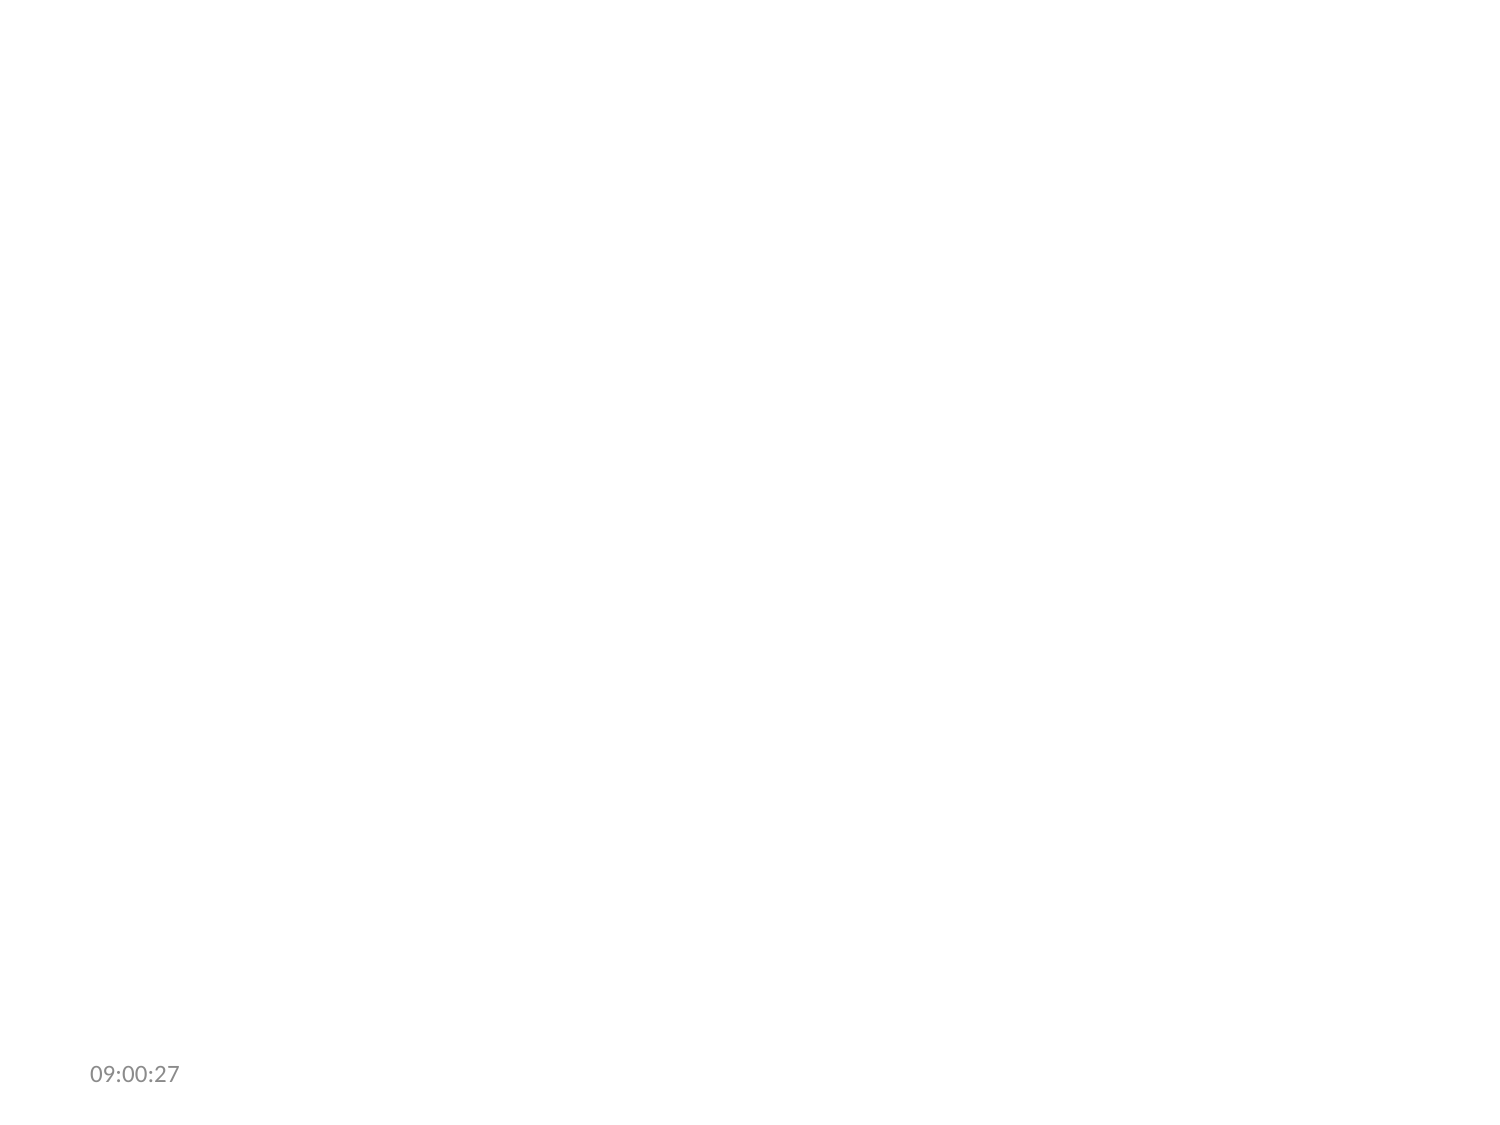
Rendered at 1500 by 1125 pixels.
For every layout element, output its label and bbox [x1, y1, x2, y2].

slide_number [75, 1042, 425, 1103]
